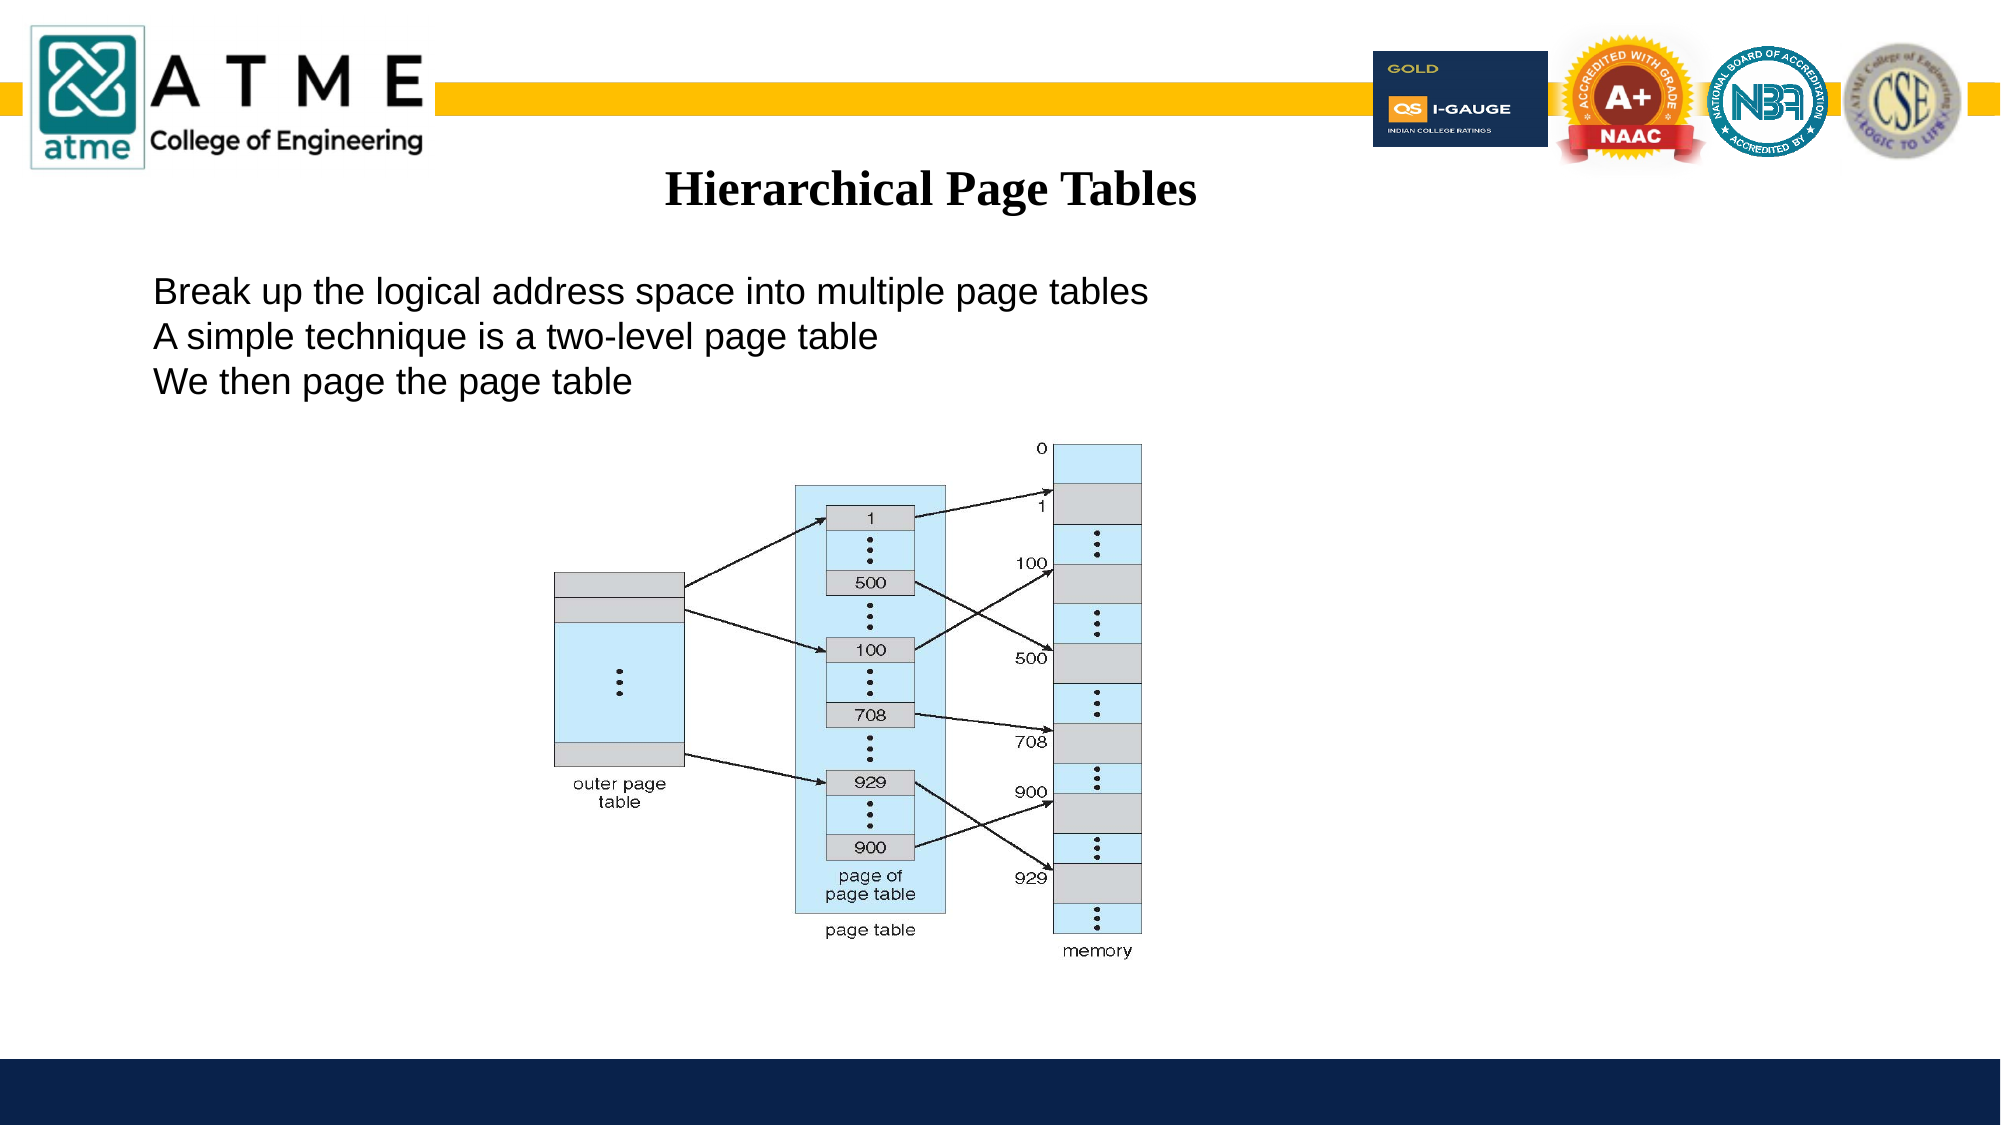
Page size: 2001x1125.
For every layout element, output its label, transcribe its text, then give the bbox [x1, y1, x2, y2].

picture [1840, 26, 1968, 147]
picture [22, 15, 435, 178]
list Break up the logical address space into multiple page tables A simple technique is a two-level page table We then page the page table [138, 259, 1367, 440]
picture [554, 439, 1142, 961]
title Hierarchical Page Tables [650, 147, 2000, 243]
picture [1373, 20, 1828, 147]
picture [0, 1059, 2001, 1125]
